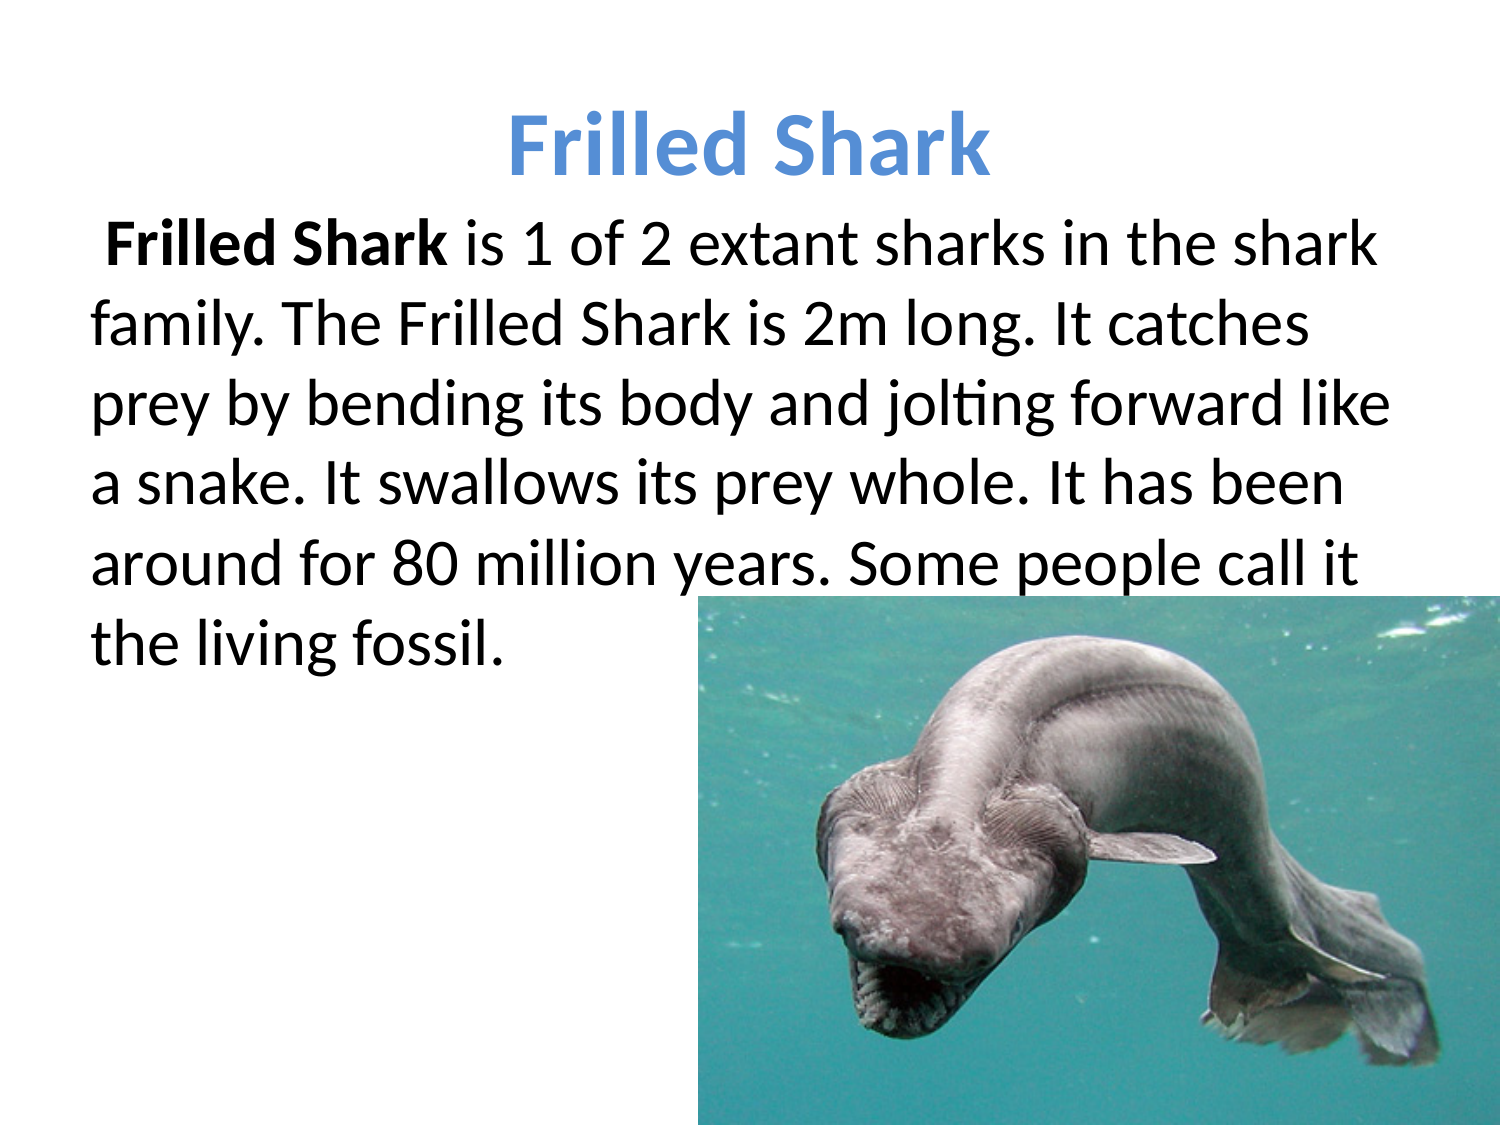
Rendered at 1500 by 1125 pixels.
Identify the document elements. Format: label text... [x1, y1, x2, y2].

list Frilled Shark is 1 of 2 extant sharks in the shark family. The Frilled Shark is 2m long. It catches prey by bending its body and jolting forward like a snake. It swallows its prey whole. It has been around for 80 million years. Some people call it the living fossil. [75, 190, 1425, 1125]
title Frilled Shark [75, 45, 1425, 190]
picture [697, 596, 1500, 1125]
